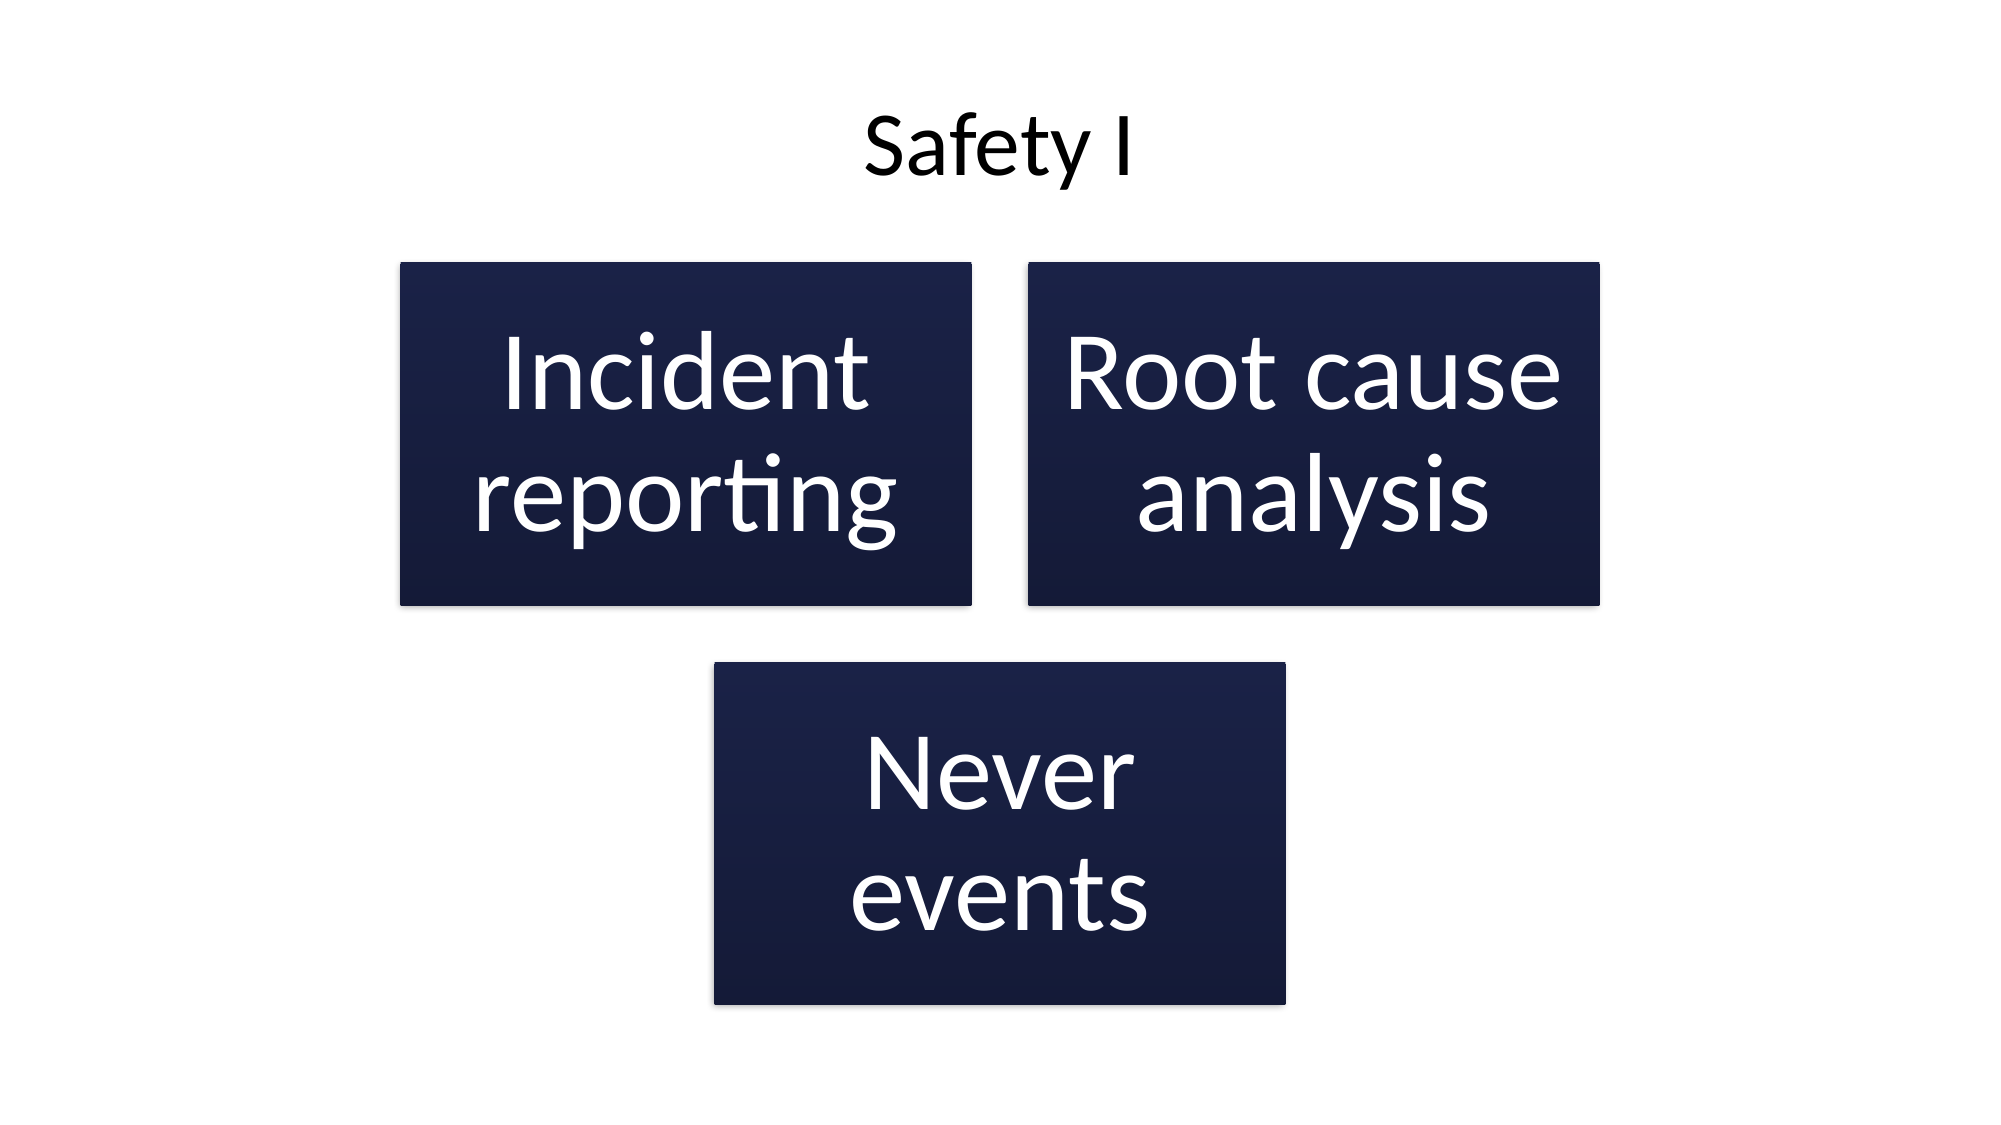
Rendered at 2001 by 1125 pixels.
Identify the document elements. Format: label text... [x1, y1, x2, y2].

title Safety I [99, 45, 1900, 233]
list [324, 262, 1676, 1006]
